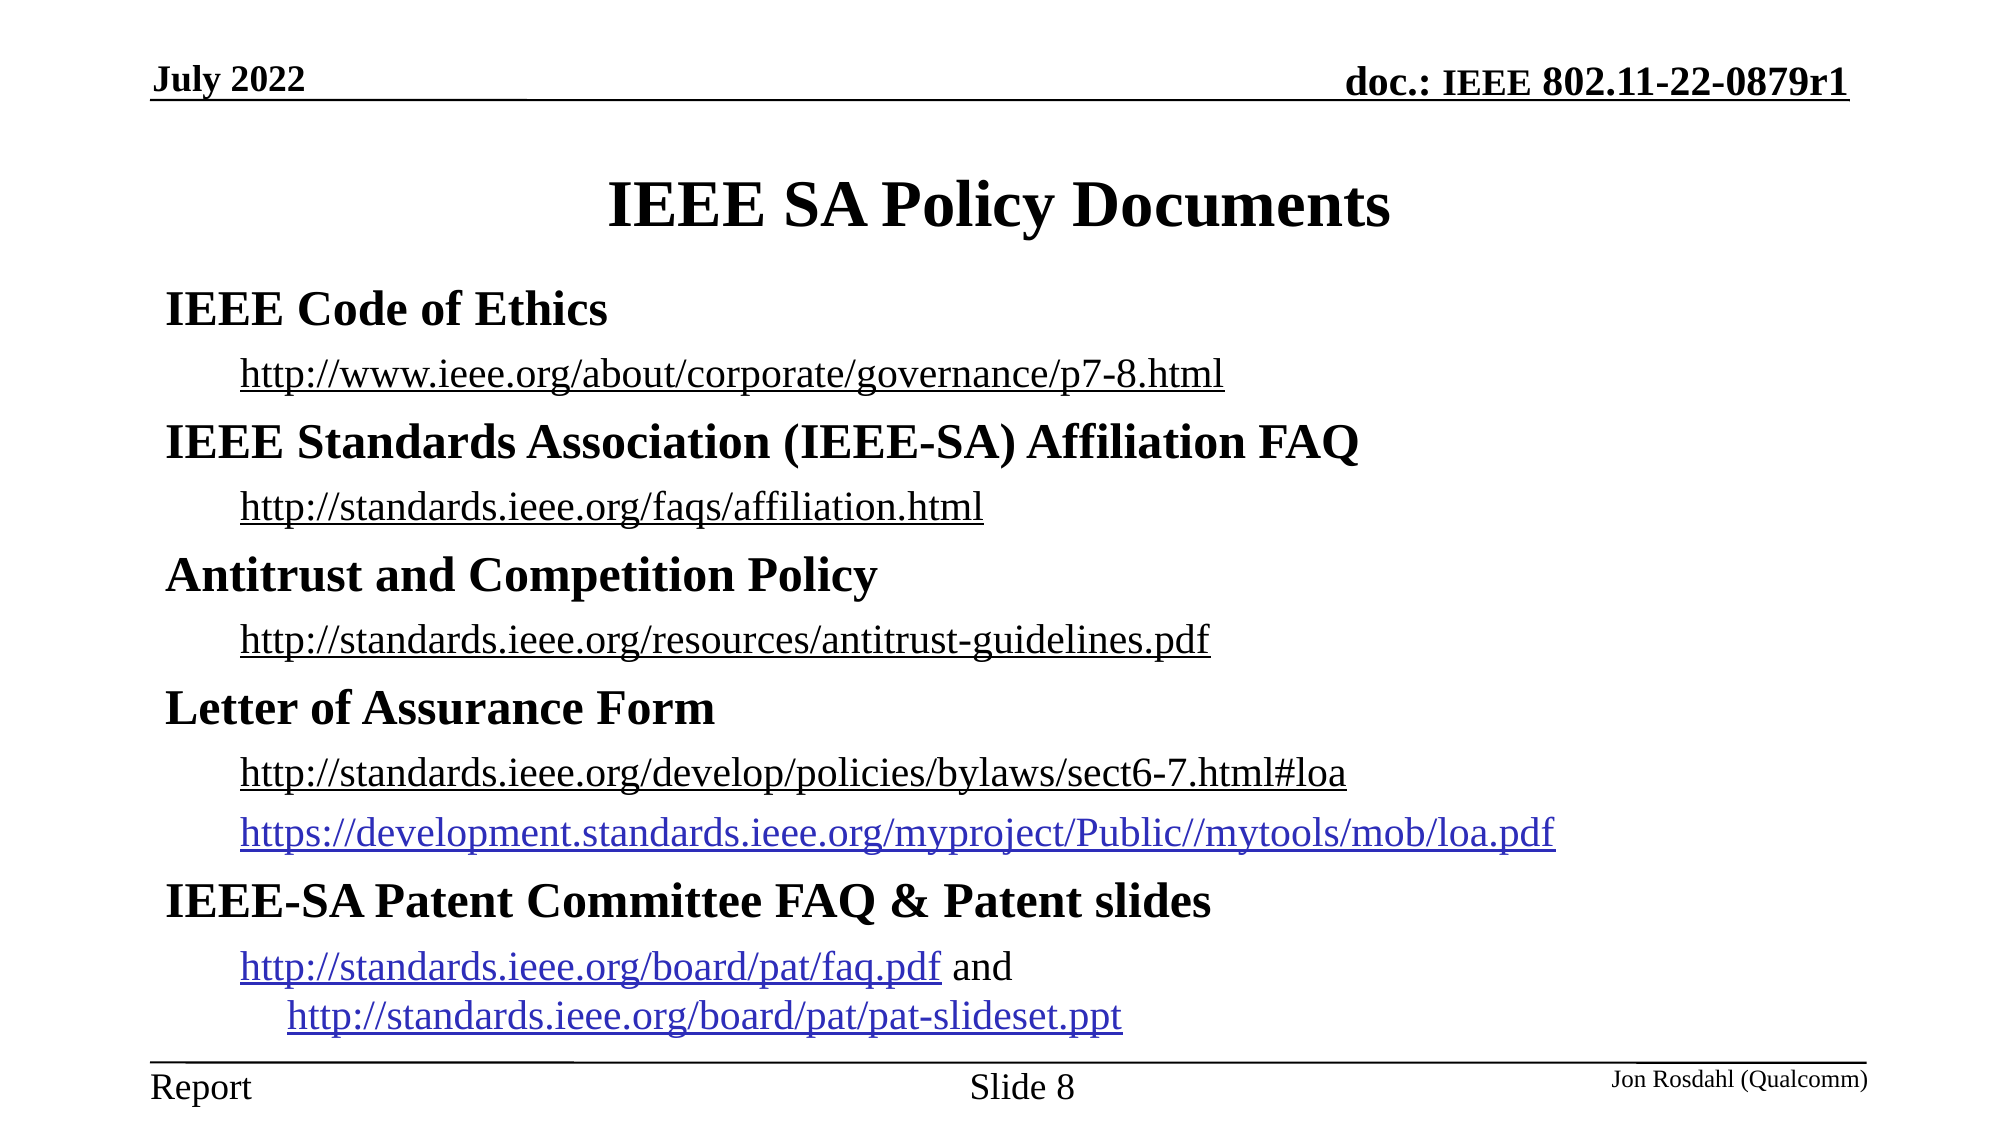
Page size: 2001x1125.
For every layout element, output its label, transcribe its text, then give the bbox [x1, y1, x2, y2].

footer Jon Rosdahl (Qualcomm) [1171, 1061, 1869, 1093]
title IEEE SA Policy Documents [149, 112, 1850, 267]
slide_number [152, 54, 563, 100]
list IEEE Code of Ethics http://www.ieee.org/about/corporate/governance/p7-8.html IEEE Standards Association (IEEE-SA) Affiliation FAQ http://standards.ieee.org/faqs/affiliation.html Antitrust and Competition Policy http://standards.ieee.org/resources/antitrust-guidelines.pdf Letter of Assurance Form http://standards.ieee.org/develop/policies/bylaws/sect6-7.html#loa https://development.standards.ieee.org/myproject/Public//mytools/mob/loa.pdf IEEE-SA Patent Committee FAQ & Patent slides http://standards.ieee.org/board/pat/faq.pdf and http://standards.ieee.org/board/pat/pat-slideset.ppt [149, 267, 1850, 1063]
slide_number Slide 8 [950, 1061, 1095, 1125]
